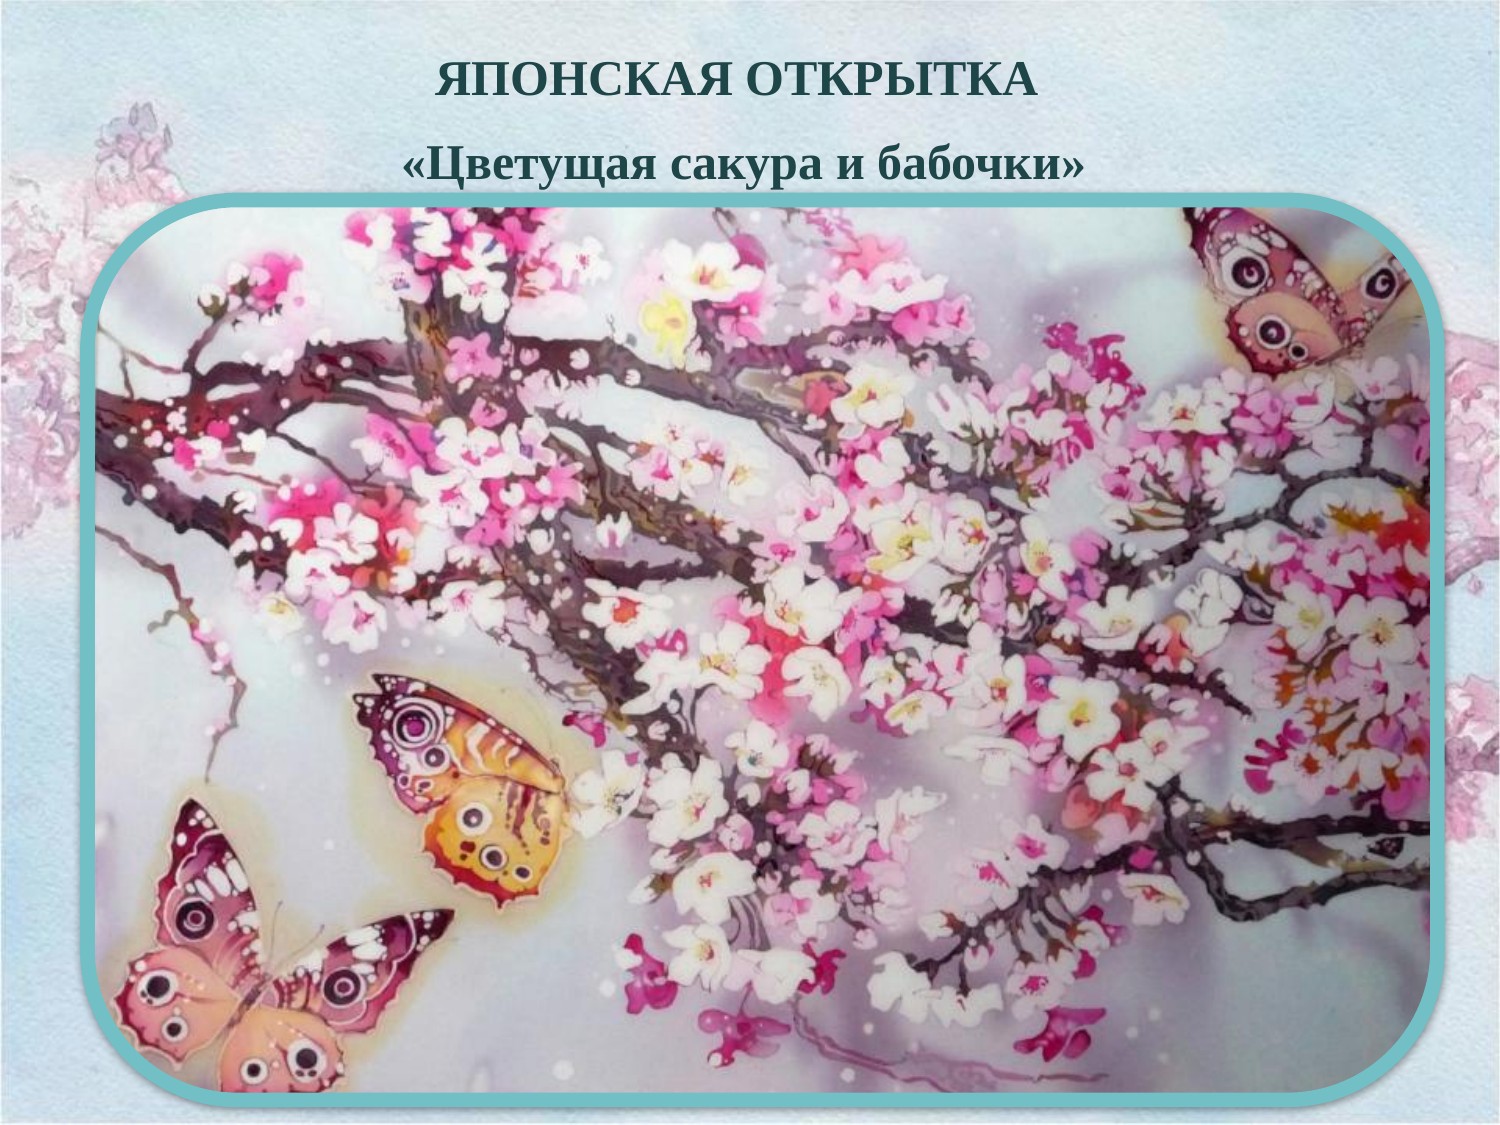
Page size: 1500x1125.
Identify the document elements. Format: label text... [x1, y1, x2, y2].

text_box ЯПОНСКАЯ ОТКРЫТКА «Цветущая сакура и бабочки» [62, 37, 1425, 198]
picture [0, 0, 1500, 1125]
